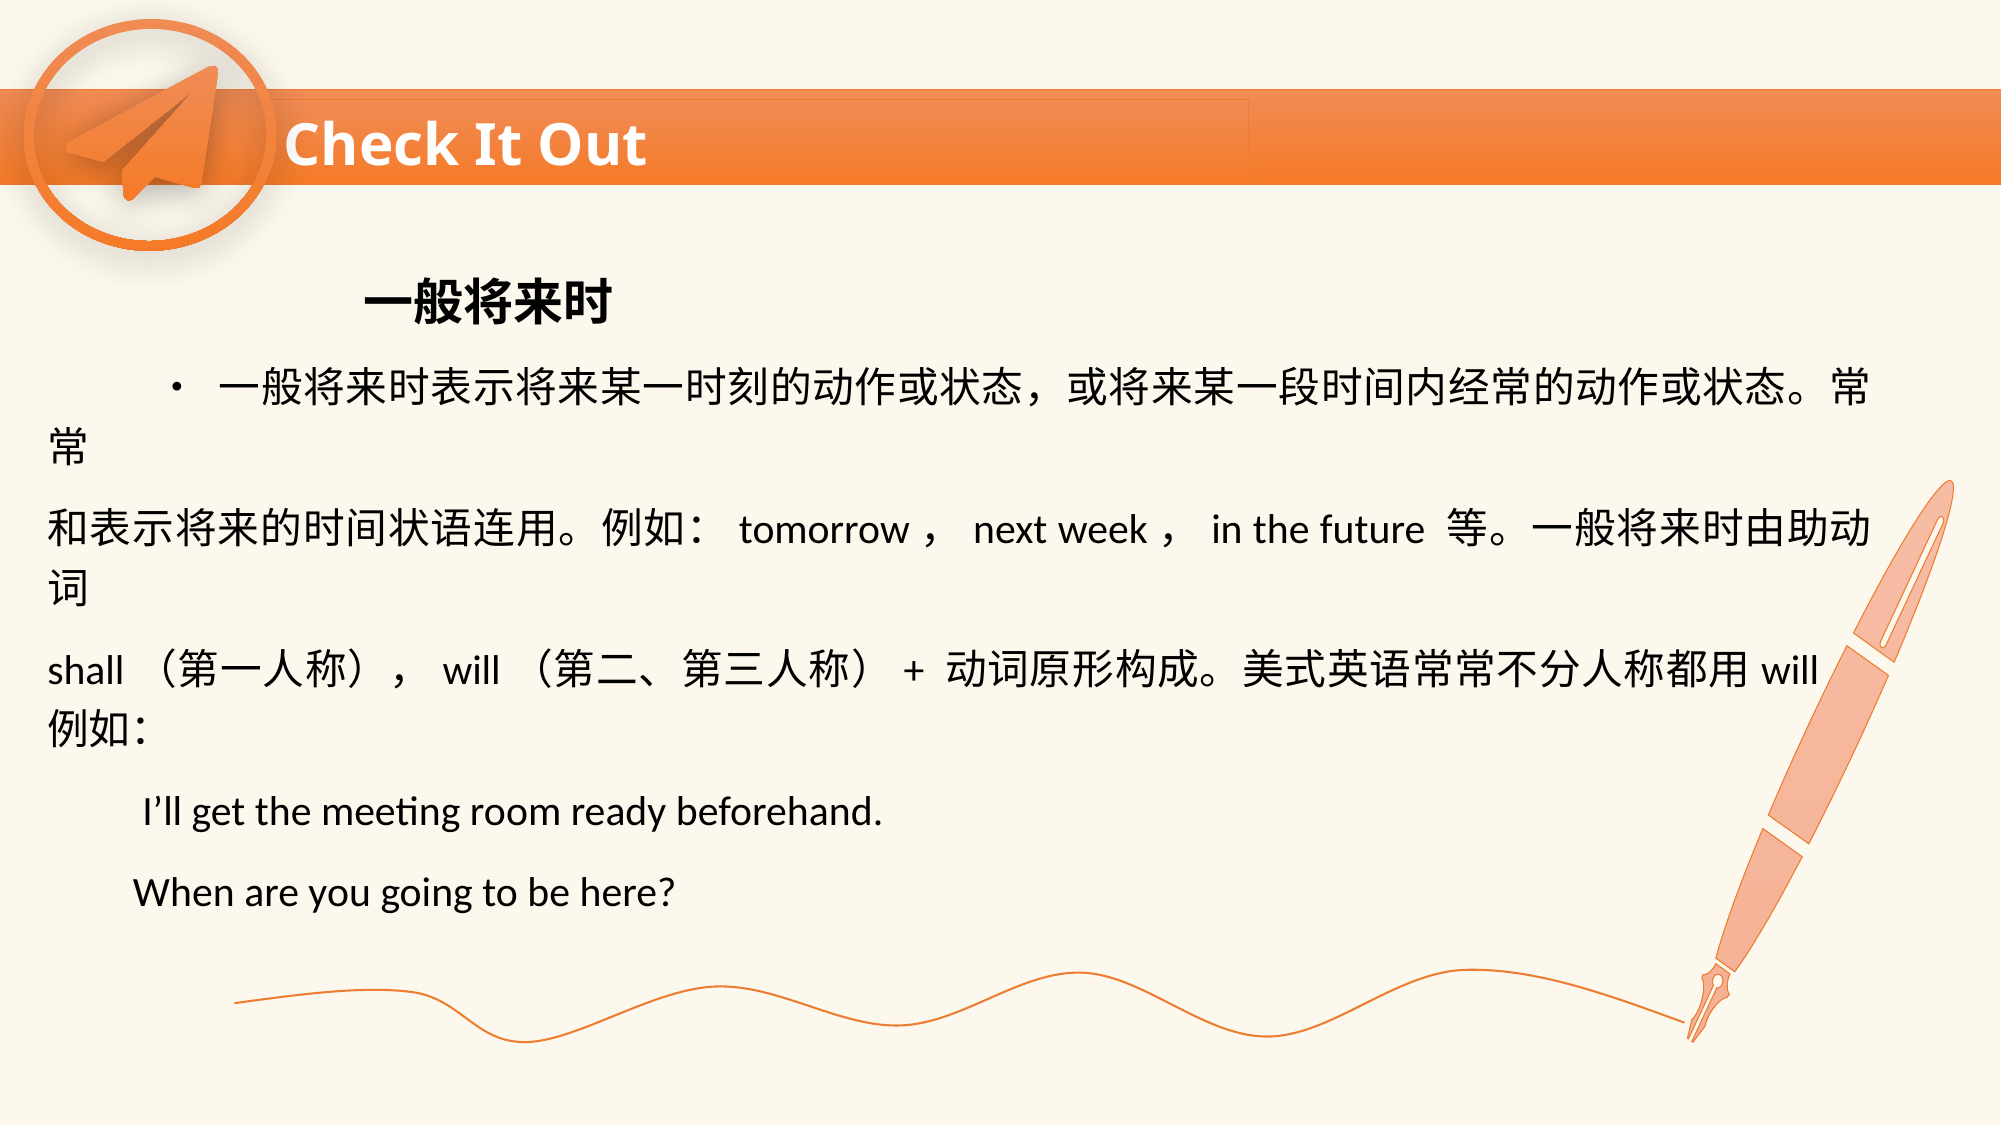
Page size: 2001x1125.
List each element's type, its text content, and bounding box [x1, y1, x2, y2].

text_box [234, 480, 1954, 1043]
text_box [0, 18, 2000, 251]
list 一般将来时 • 一般将来时表示将来某一时刻的动作或状态，或将来某一段时间内经常的动作或状态。常常 和表示将来的时间状语连用。例如：tomorrow，next week，in the future 等。一般将来时由助动词 shall（第一人称），will（第二、第三人称）+ 动词原形构成。美式英语常常不分人称都用will。例如： I’ll get the meeting room ready beforehand. When are you going to be here? [32, 251, 1887, 1083]
